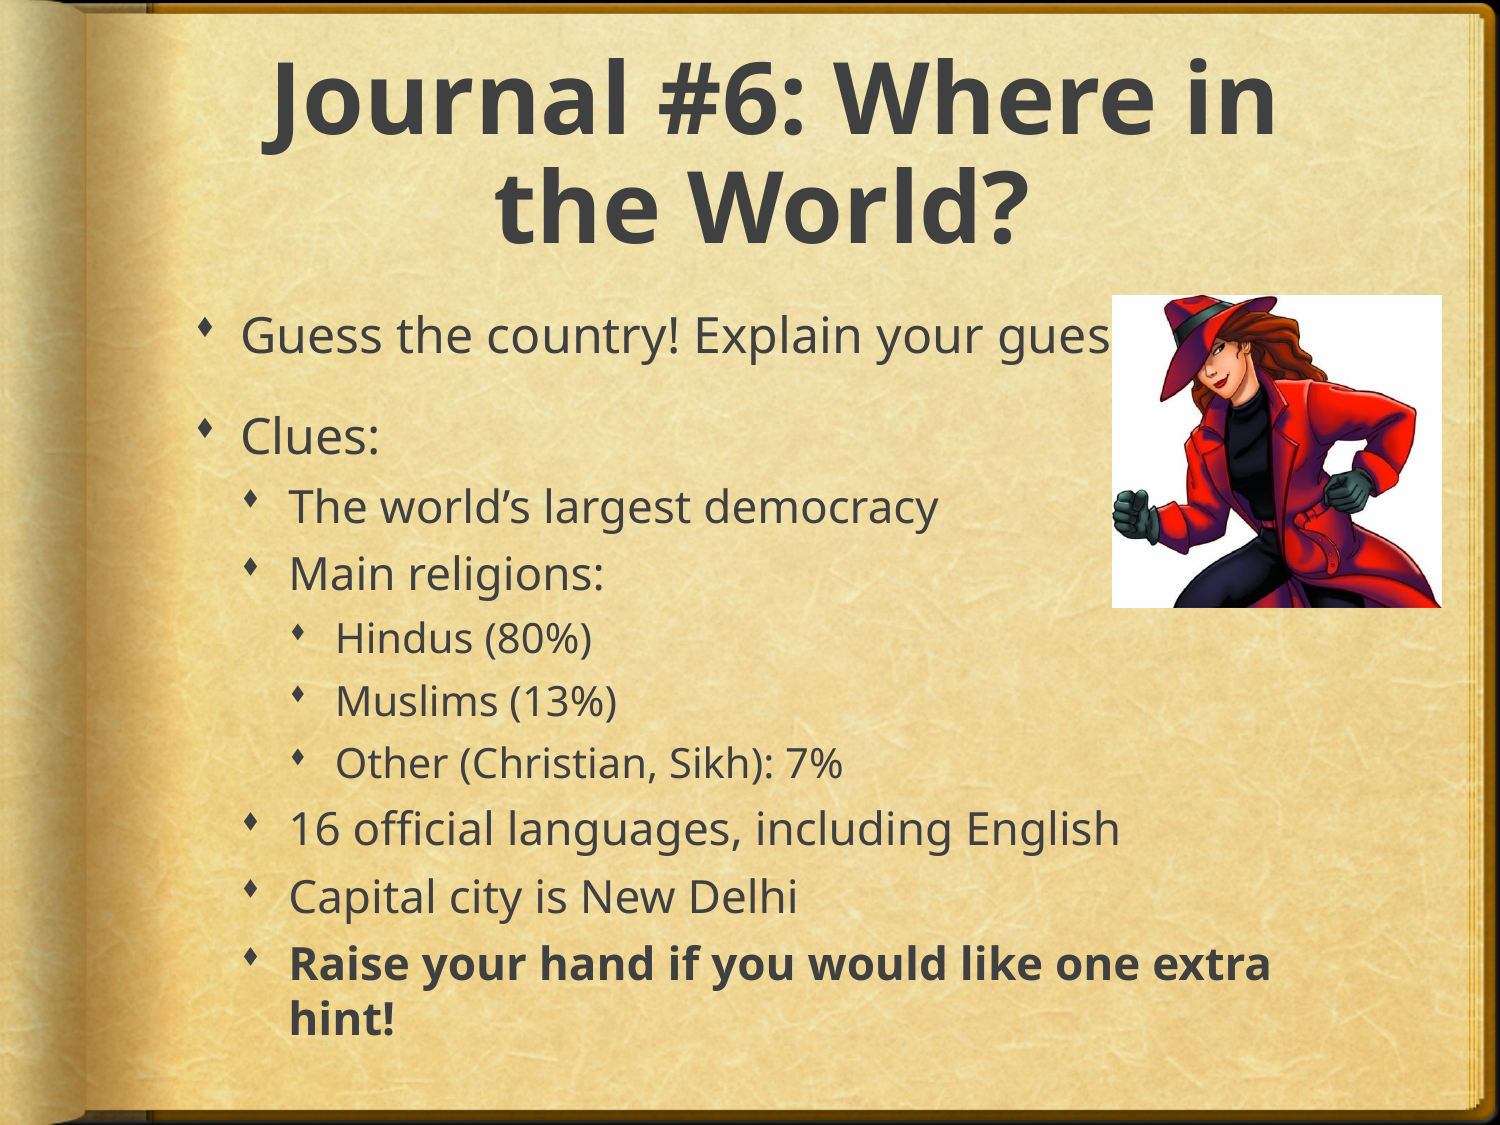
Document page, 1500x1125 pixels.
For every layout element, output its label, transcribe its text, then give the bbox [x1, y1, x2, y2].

picture [0, 0, 1500, 1125]
title Journal #6: Where in the World? [178, 45, 1372, 265]
list Guess the country! Explain your guess. Clues: The world’s largest democracy Main religions: Hindus (80%) Muslims (13%) Other (Christian, Sikh): 7% 16 official languages, including English Capital city is New Delhi Raise your hand if you would like one extra hint! [178, 295, 1372, 1005]
